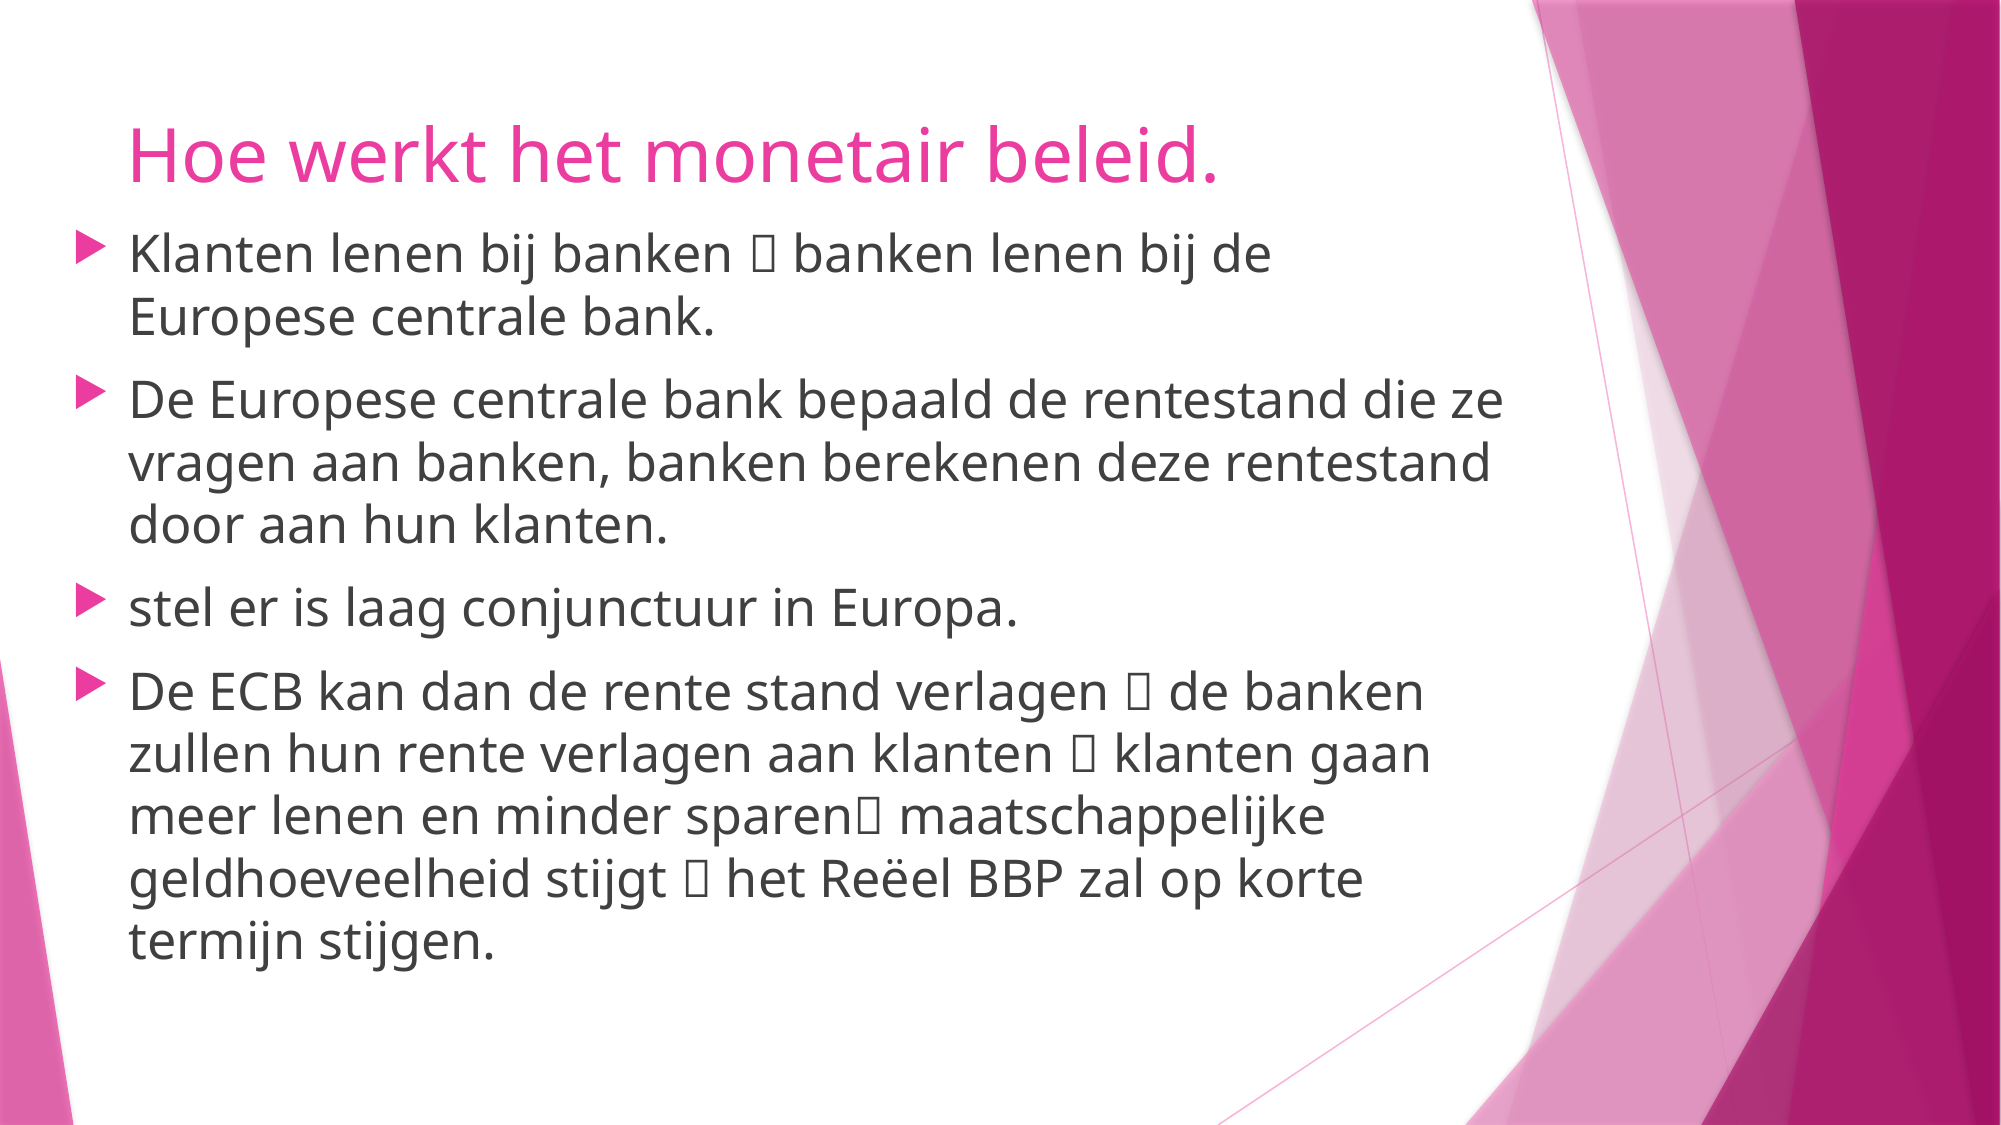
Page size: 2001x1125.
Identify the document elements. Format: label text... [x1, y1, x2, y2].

list Klanten lenen bij banken  banken lenen bij de Europese centrale bank. De Europese centrale bank bepaald de rentestand die ze vragen aan banken, banken berekenen deze rentestand door aan hun klanten. stel er is laag conjunctuur in Europa. De ECB kan dan de rente stand verlagen  de banken zullen hun rente verlagen aan klanten  klanten gaan meer lenen en minder sparen maatschappelijke geldhoeveelheid stijgt  het Reëel BBP zal op korte termijn stijgen. [57, 213, 1522, 1086]
title Hoe werkt het monetair beleid. [111, 99, 1522, 213]
